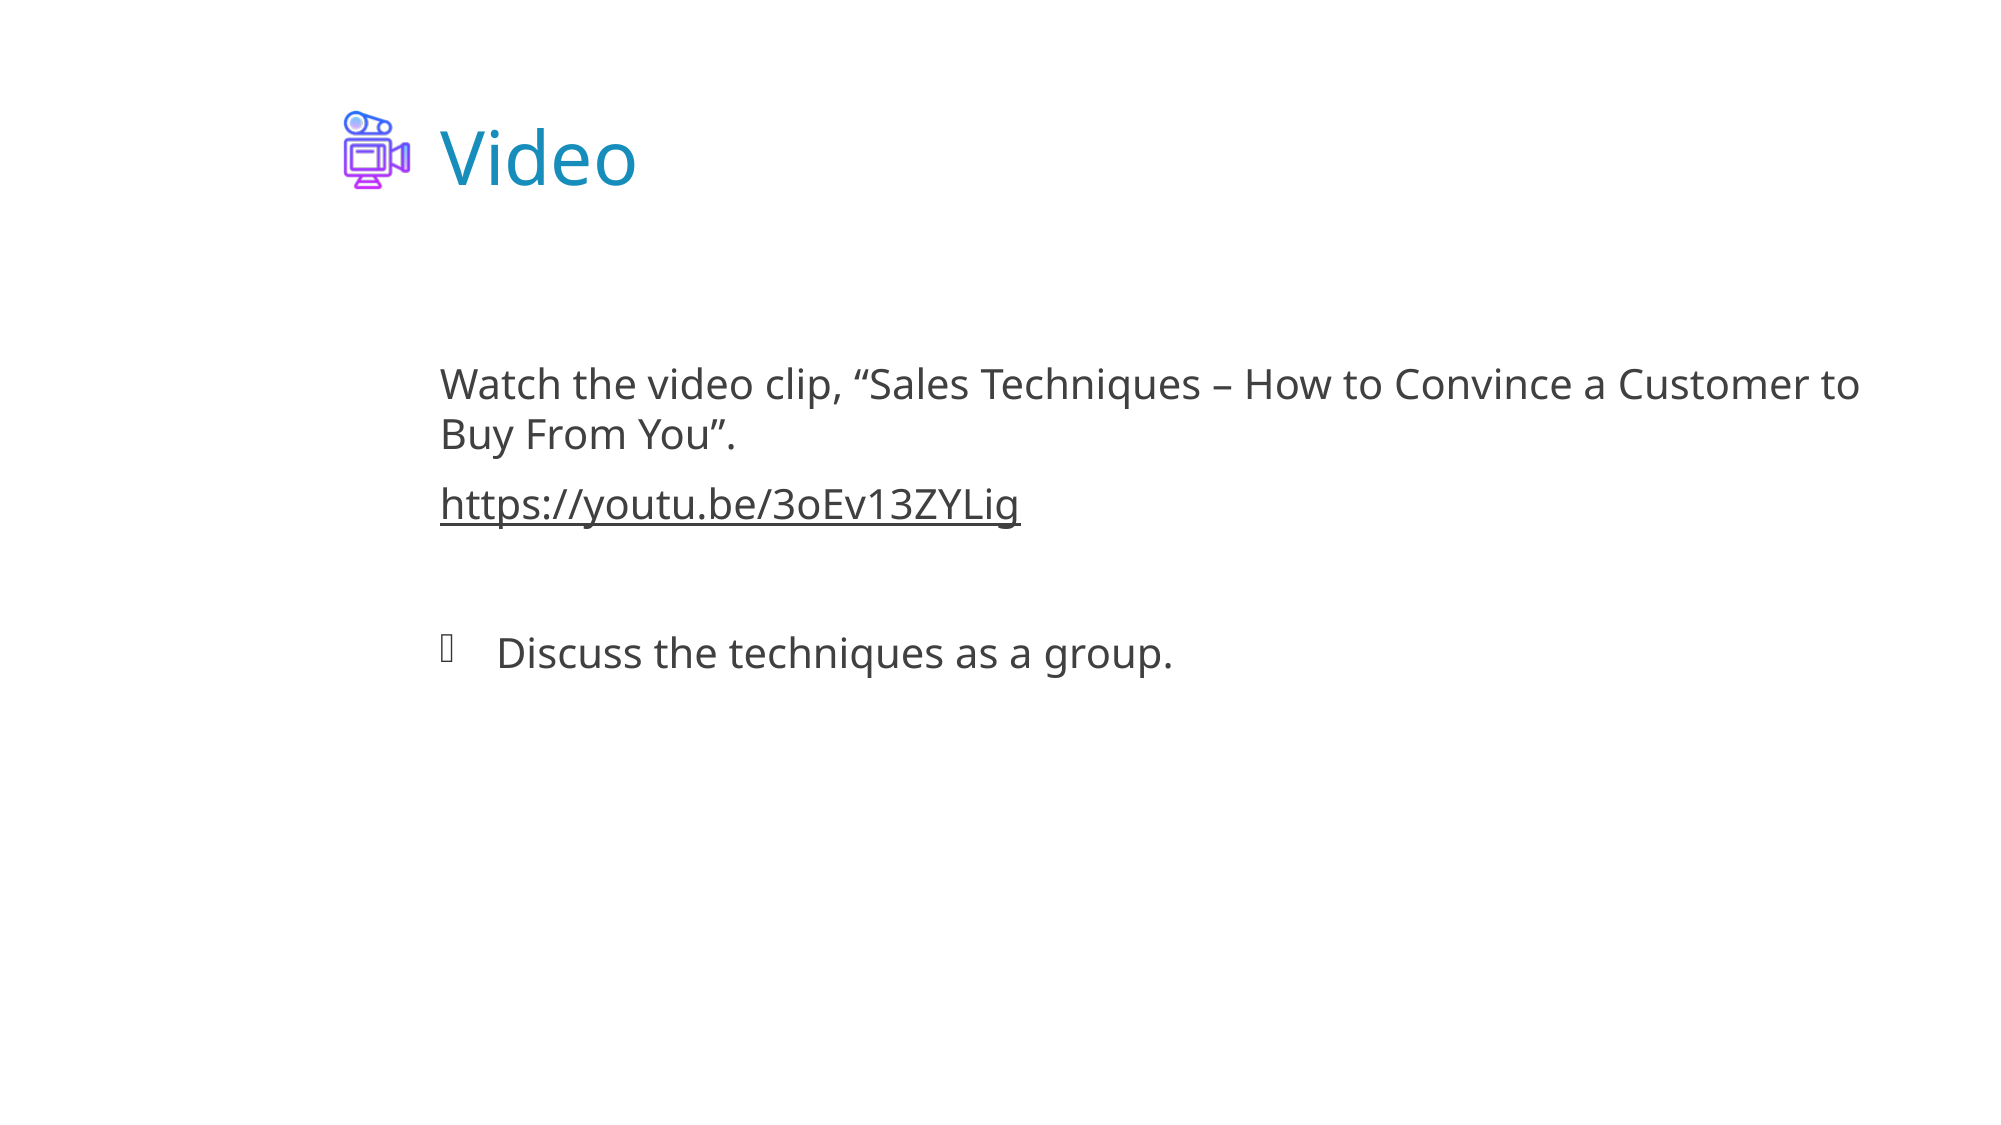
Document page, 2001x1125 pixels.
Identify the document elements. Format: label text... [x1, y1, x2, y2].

title Video [425, 102, 1888, 313]
list Watch the video clip, “Sales Techniques – How to Convince a Customer to Buy From You”. https://youtu.be/3oEv13ZYLig Discuss the techniques as a group. [424, 350, 1888, 1074]
picture [329, 102, 425, 198]
